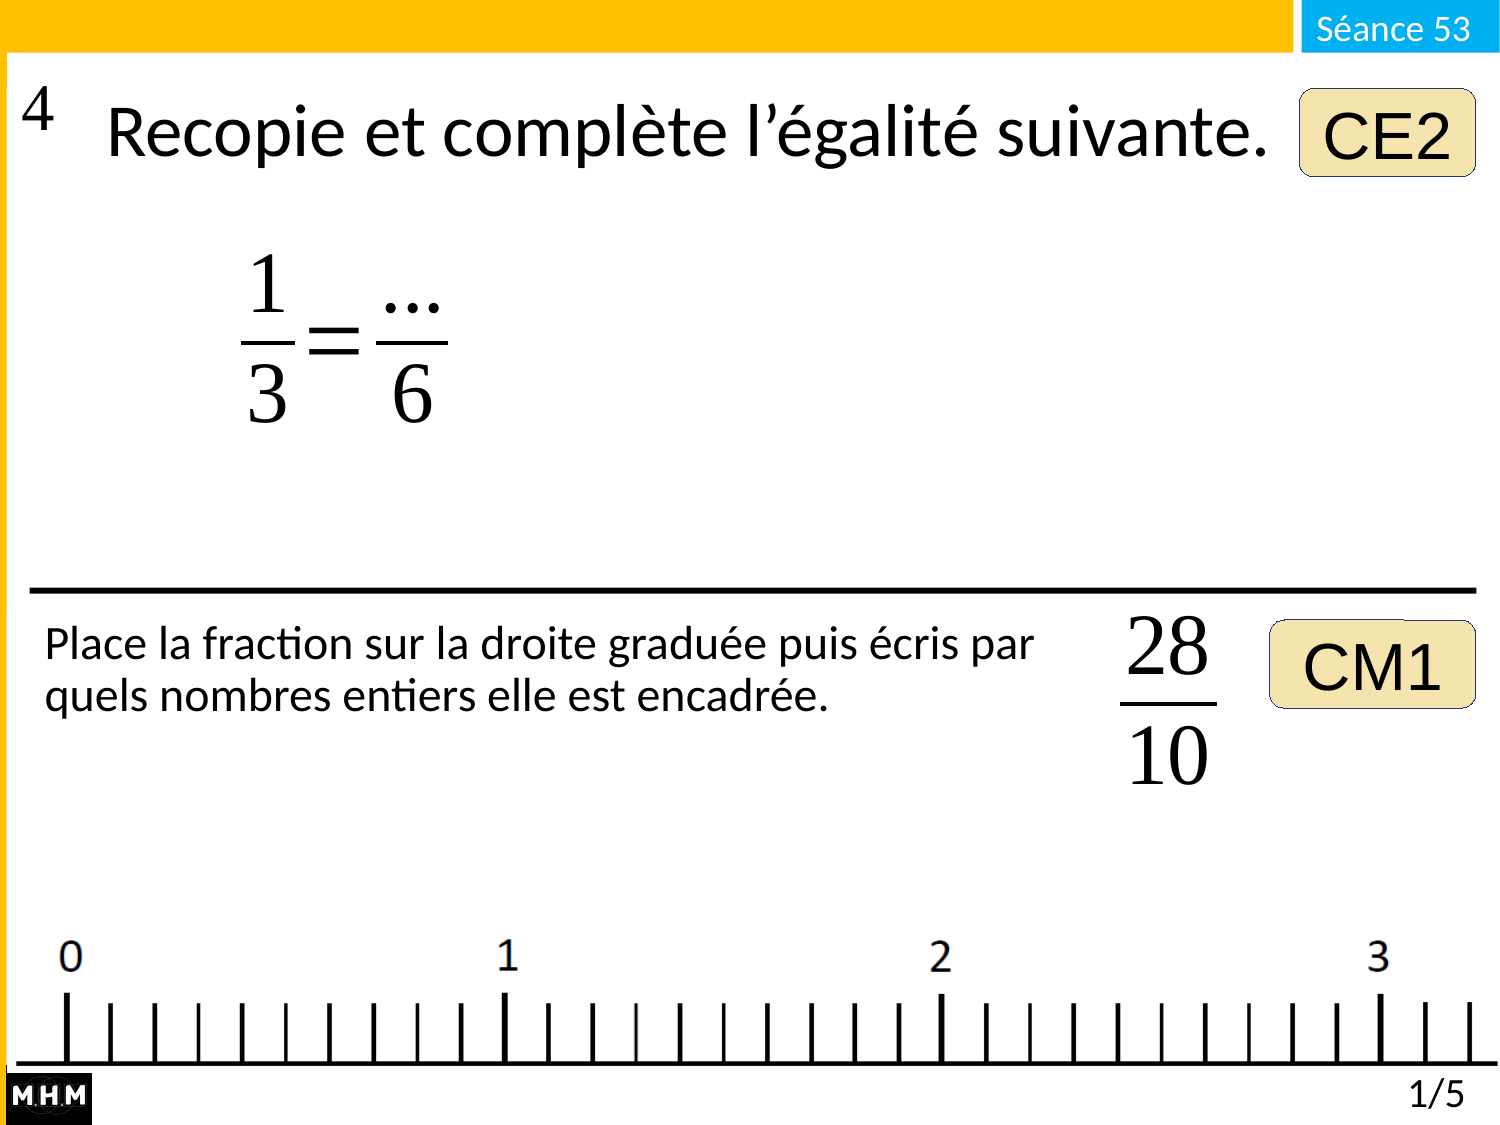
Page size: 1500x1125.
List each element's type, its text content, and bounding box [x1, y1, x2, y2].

text_box CM1 [1269, 619, 1476, 709]
text_box Place la fraction sur la droite graduée puis écris par quels nombres entiers elle est encadrée. [29, 594, 1085, 746]
list 1/5 [1373, 1082, 1500, 1125]
text_box CE2 [1299, 88, 1476, 177]
picture [6, 915, 1500, 1125]
title Recopie et complète l’égalité suivante. [91, 60, 1385, 212]
